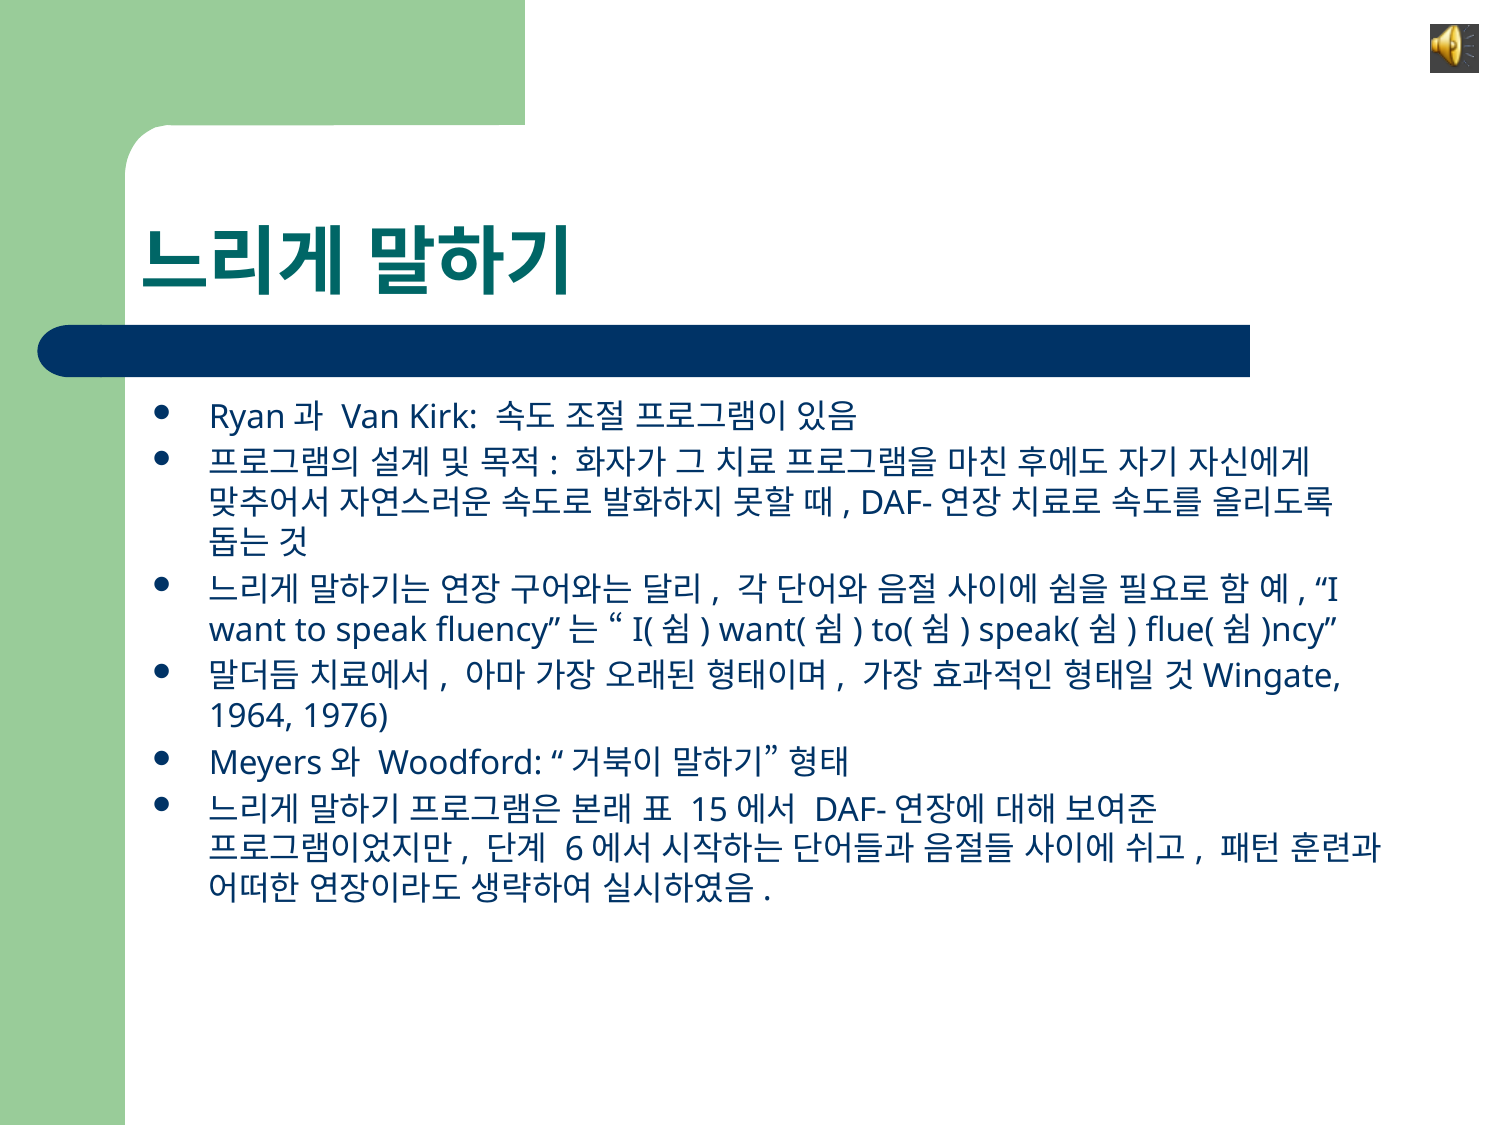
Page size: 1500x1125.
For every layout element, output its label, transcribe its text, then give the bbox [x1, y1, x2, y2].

title 느리게 말하기 [124, 124, 1426, 313]
list Ryan과 Van Kirk: 속도 조절 프로그램이 있음 프로그램의 설계 및 목적: 화자가 그 치료 프로그램을 마친 후에도 자기 자신에게 맞추어서 자연스러운 속도로 발화하지 못할 때, DAF-연장 치료로 속도를 올리도록 돕는 것 느리게 말하기는 연장 구어와는 달리, 각 단어와 음절 사이에 쉼을 필요로 함 예, “I want to speak fluency”는 “I(쉼) want(쉼) to(쉼) speak(쉼) flue(쉼)ncy” 말더듬 치료에서, 아마 가장 오래된 형태이며, 가장 효과적인 형태일 것Wingate, 1964, 1976) Meyers와 Woodford: “거북이 말하기” 형태 느리게 말하기 프로그램은 본래 표 15에서 DAF-연장에 대해 보여준 프로그램이었지만, 단계 6에서 시작하는 단어들과 음절들 사이에 쉬고, 패턴 훈련과 어떠한 연장이라도 생략하여 실시하였음. [137, 387, 1400, 999]
picture [1429, 23, 1480, 74]
